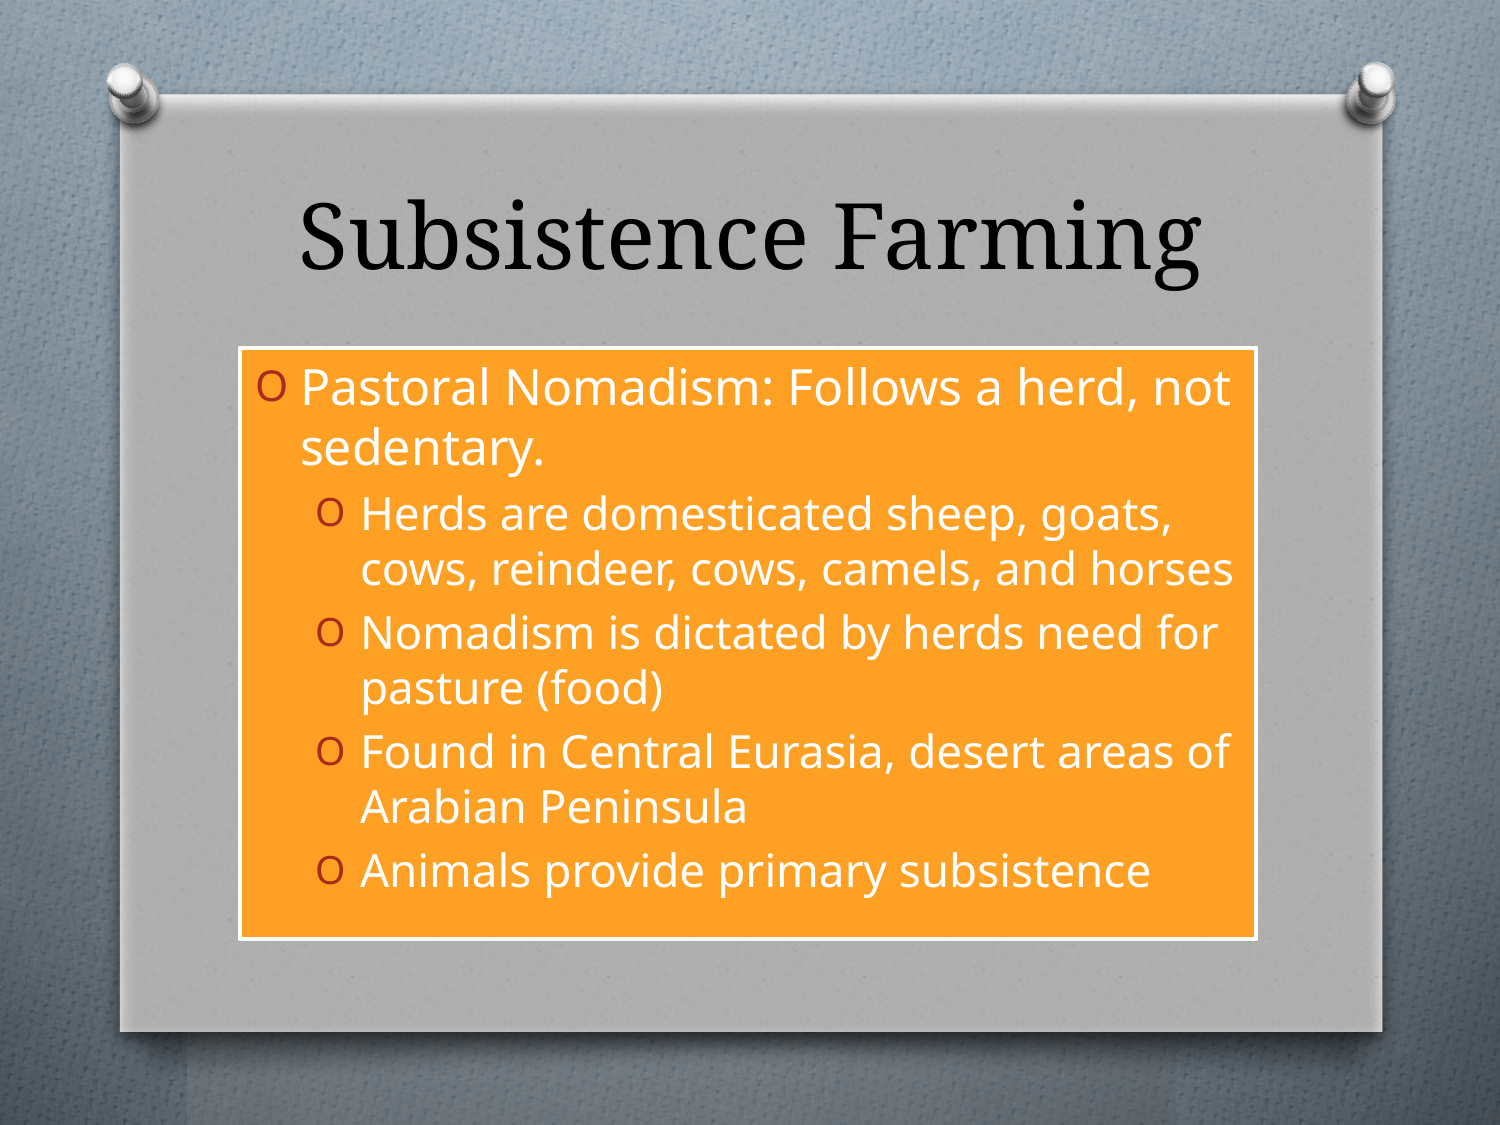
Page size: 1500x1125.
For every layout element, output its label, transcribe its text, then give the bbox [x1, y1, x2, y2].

picture [1317, 35, 1439, 156]
list Pastoral Nomadism: Follows a herd, not sedentary. Herds are domesticated sheep, goats, cows, reindeer, cows, camels, and horses Nomadism is dictated by herds need for pasture (food) Found in Central Eurasia, desert areas of Arabian Peninsula Animals provide primary subsistence [238, 346, 1258, 941]
title Subsistence Farming [179, 134, 1323, 332]
picture [75, 29, 198, 153]
